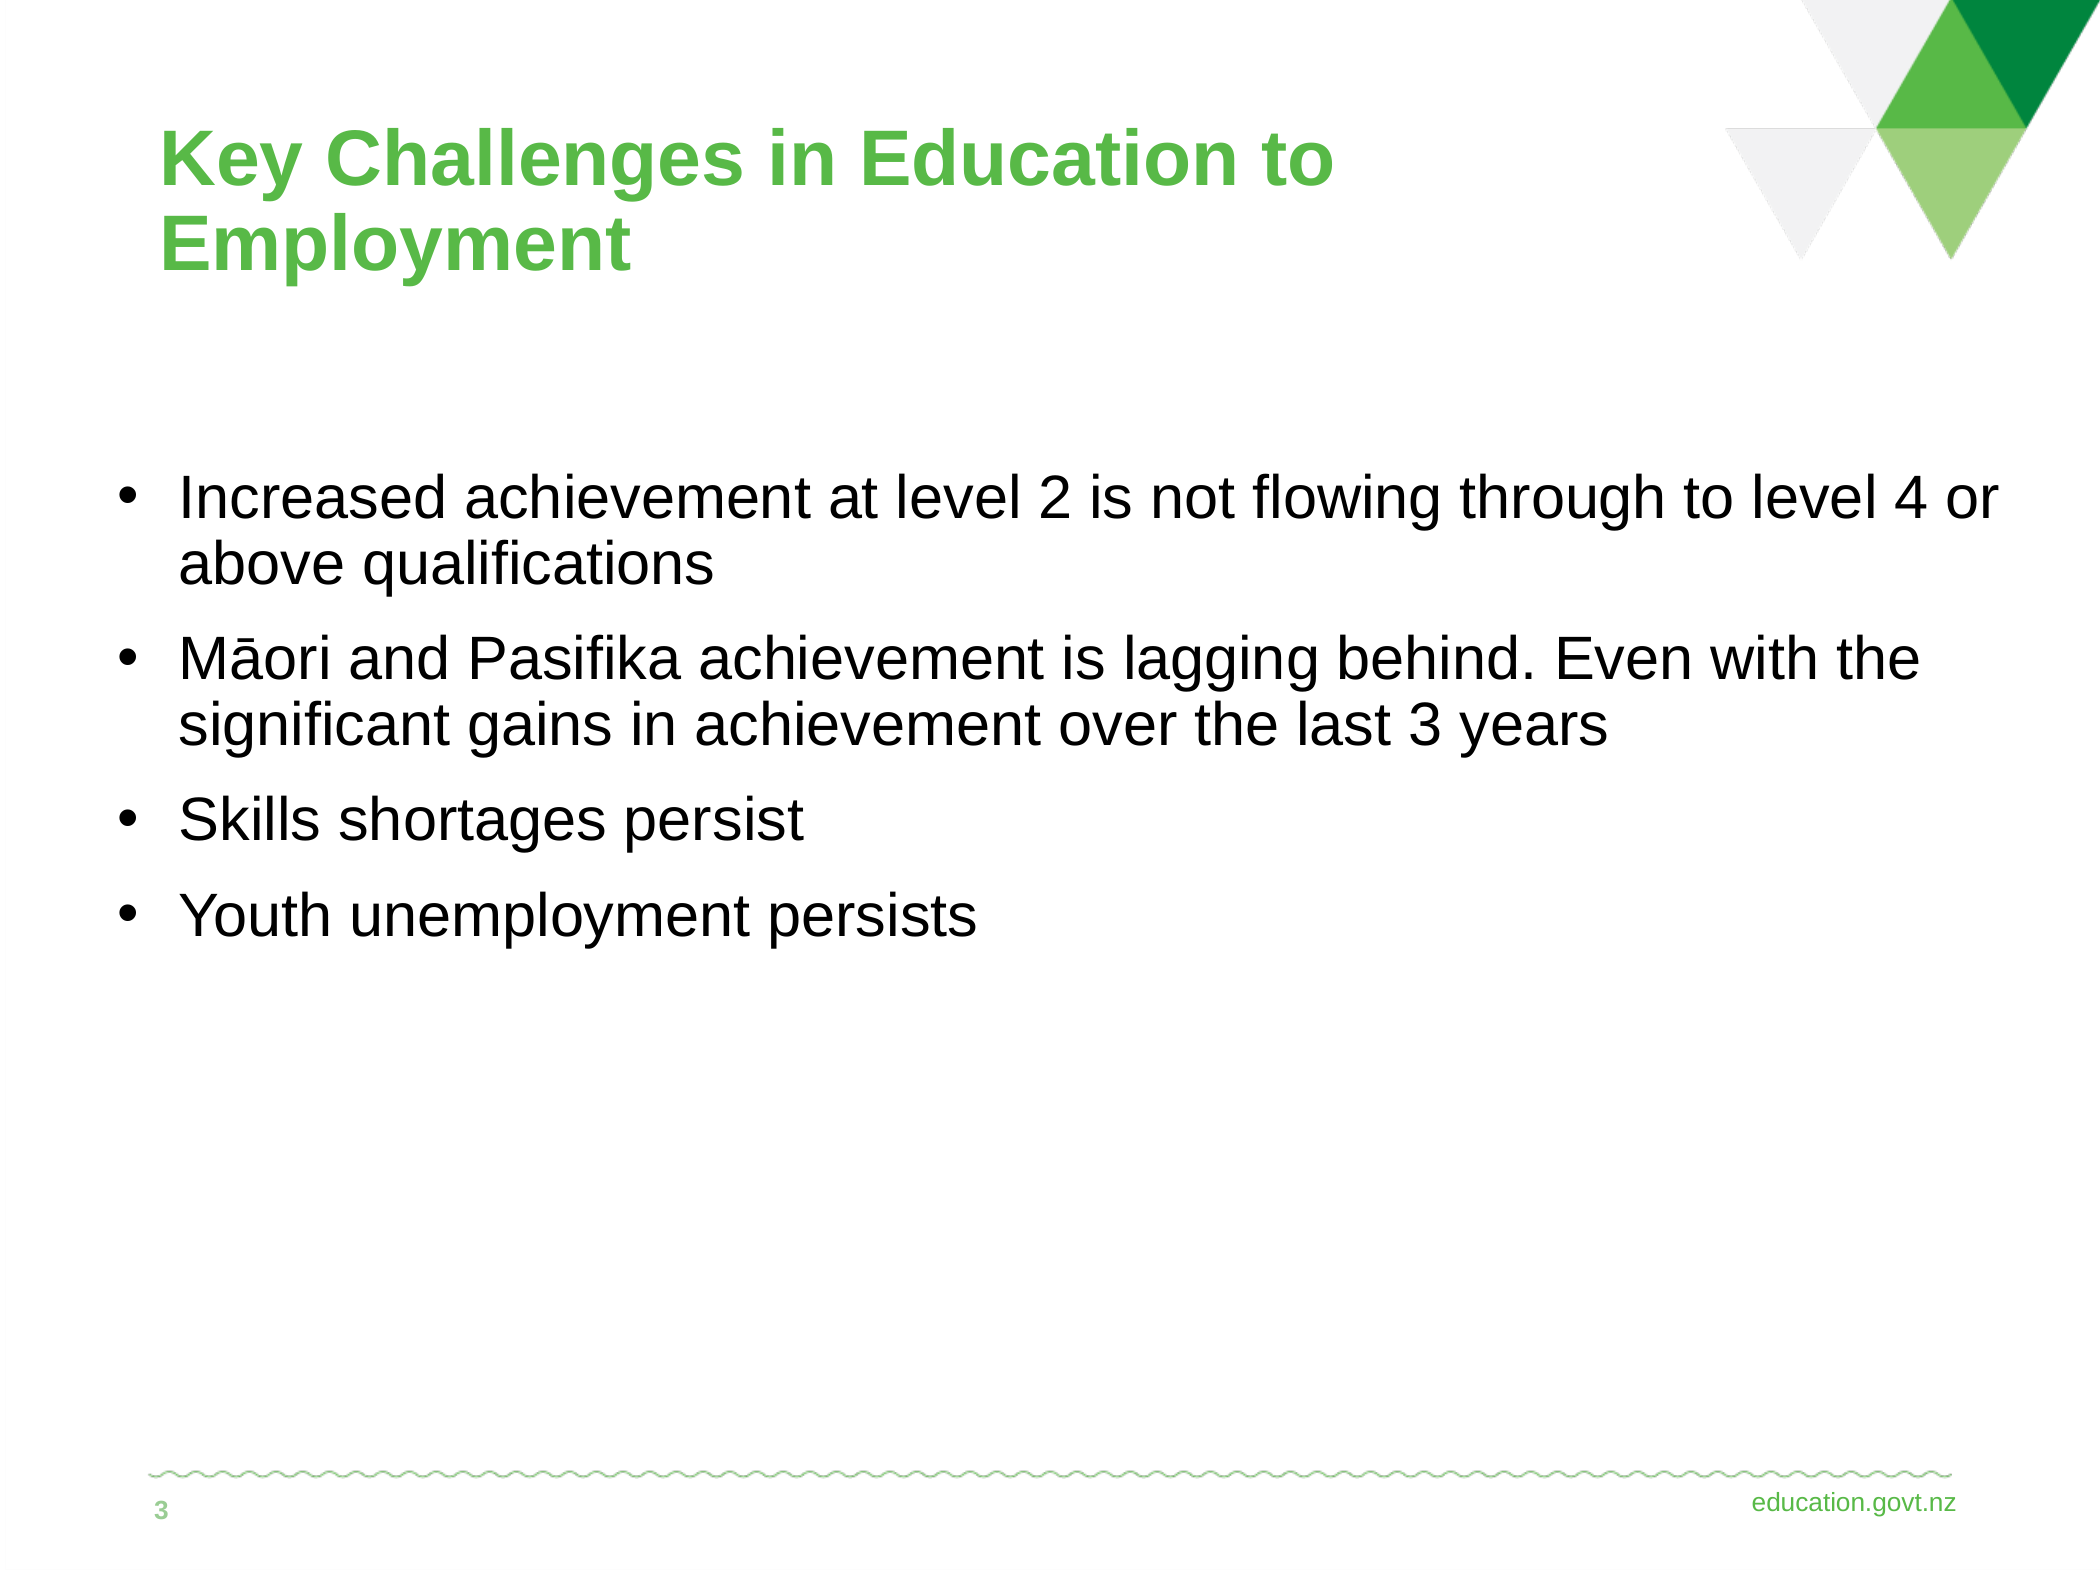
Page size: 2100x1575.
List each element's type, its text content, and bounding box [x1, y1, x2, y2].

slide_number 3 [139, 1488, 321, 1531]
list Increased achievement at level 2 is not flowing through to level 4 or above qualifications Māori and Pasifika achievement is lagging behind. Even with the significant gains in achievement over the last 3 years Skills shortages persist Youth unemployment persists [40, 457, 2023, 1271]
title Key Challenges in Education to Employment [144, 83, 1708, 321]
picture [4, 0, 2100, 1571]
